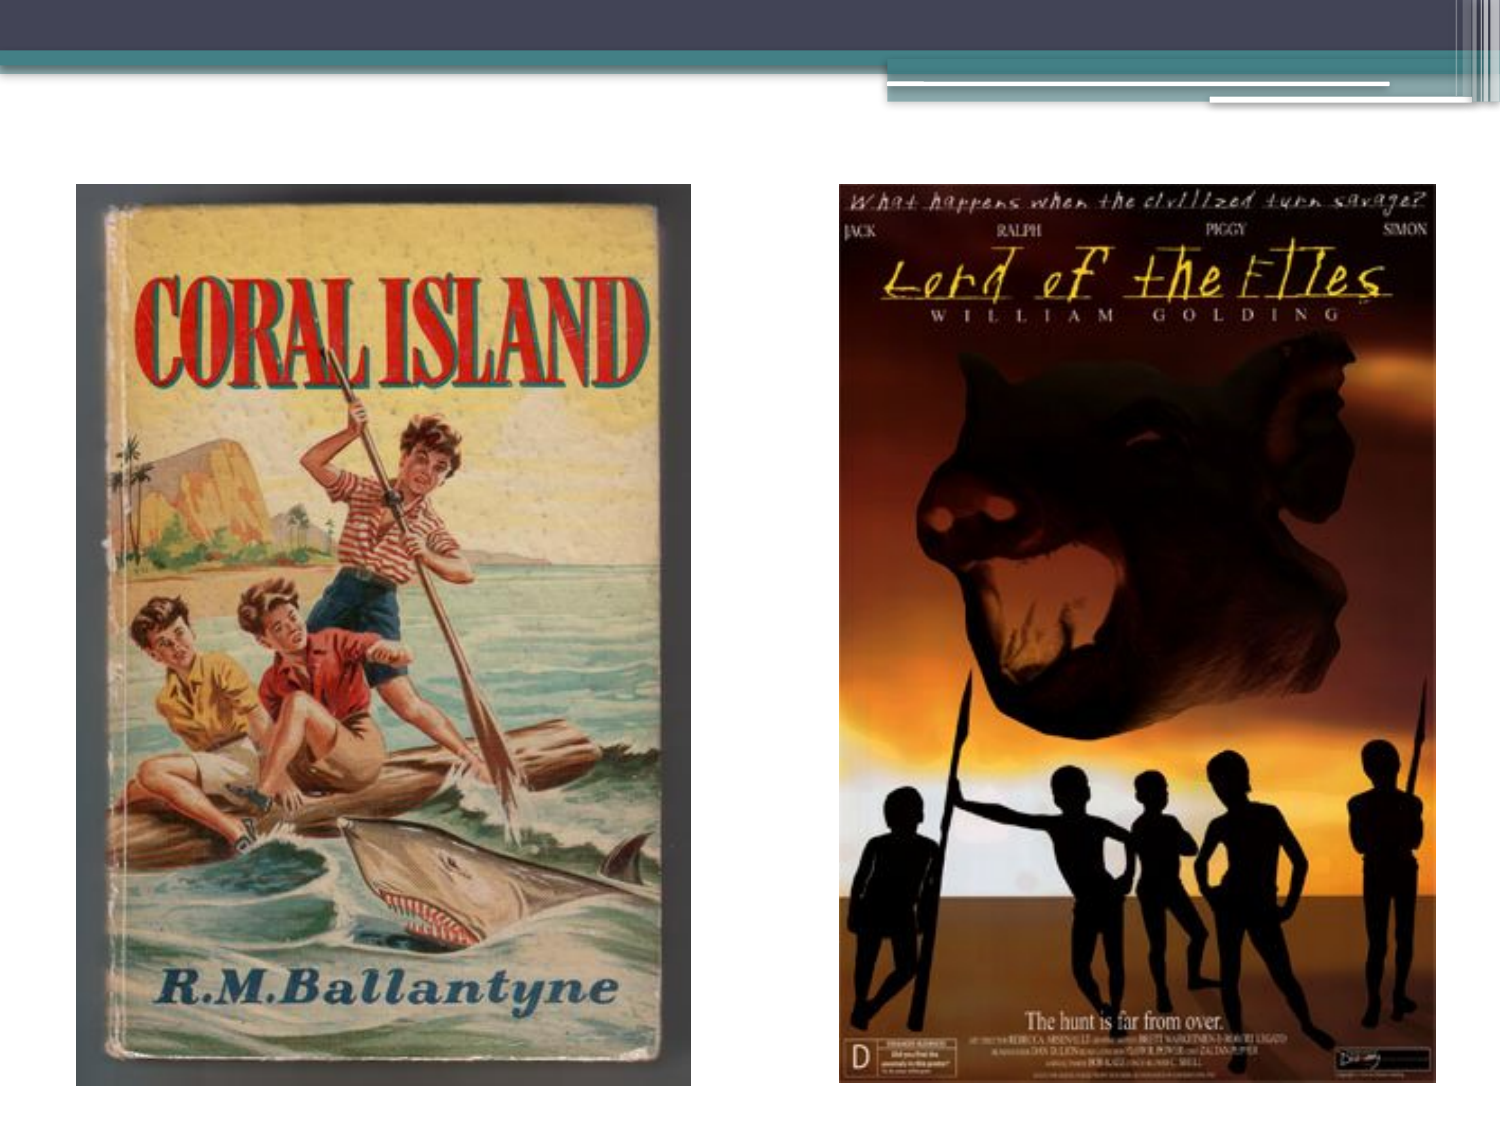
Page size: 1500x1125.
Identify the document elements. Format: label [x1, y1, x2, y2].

picture [76, 184, 692, 1086]
picture [839, 184, 1436, 1083]
